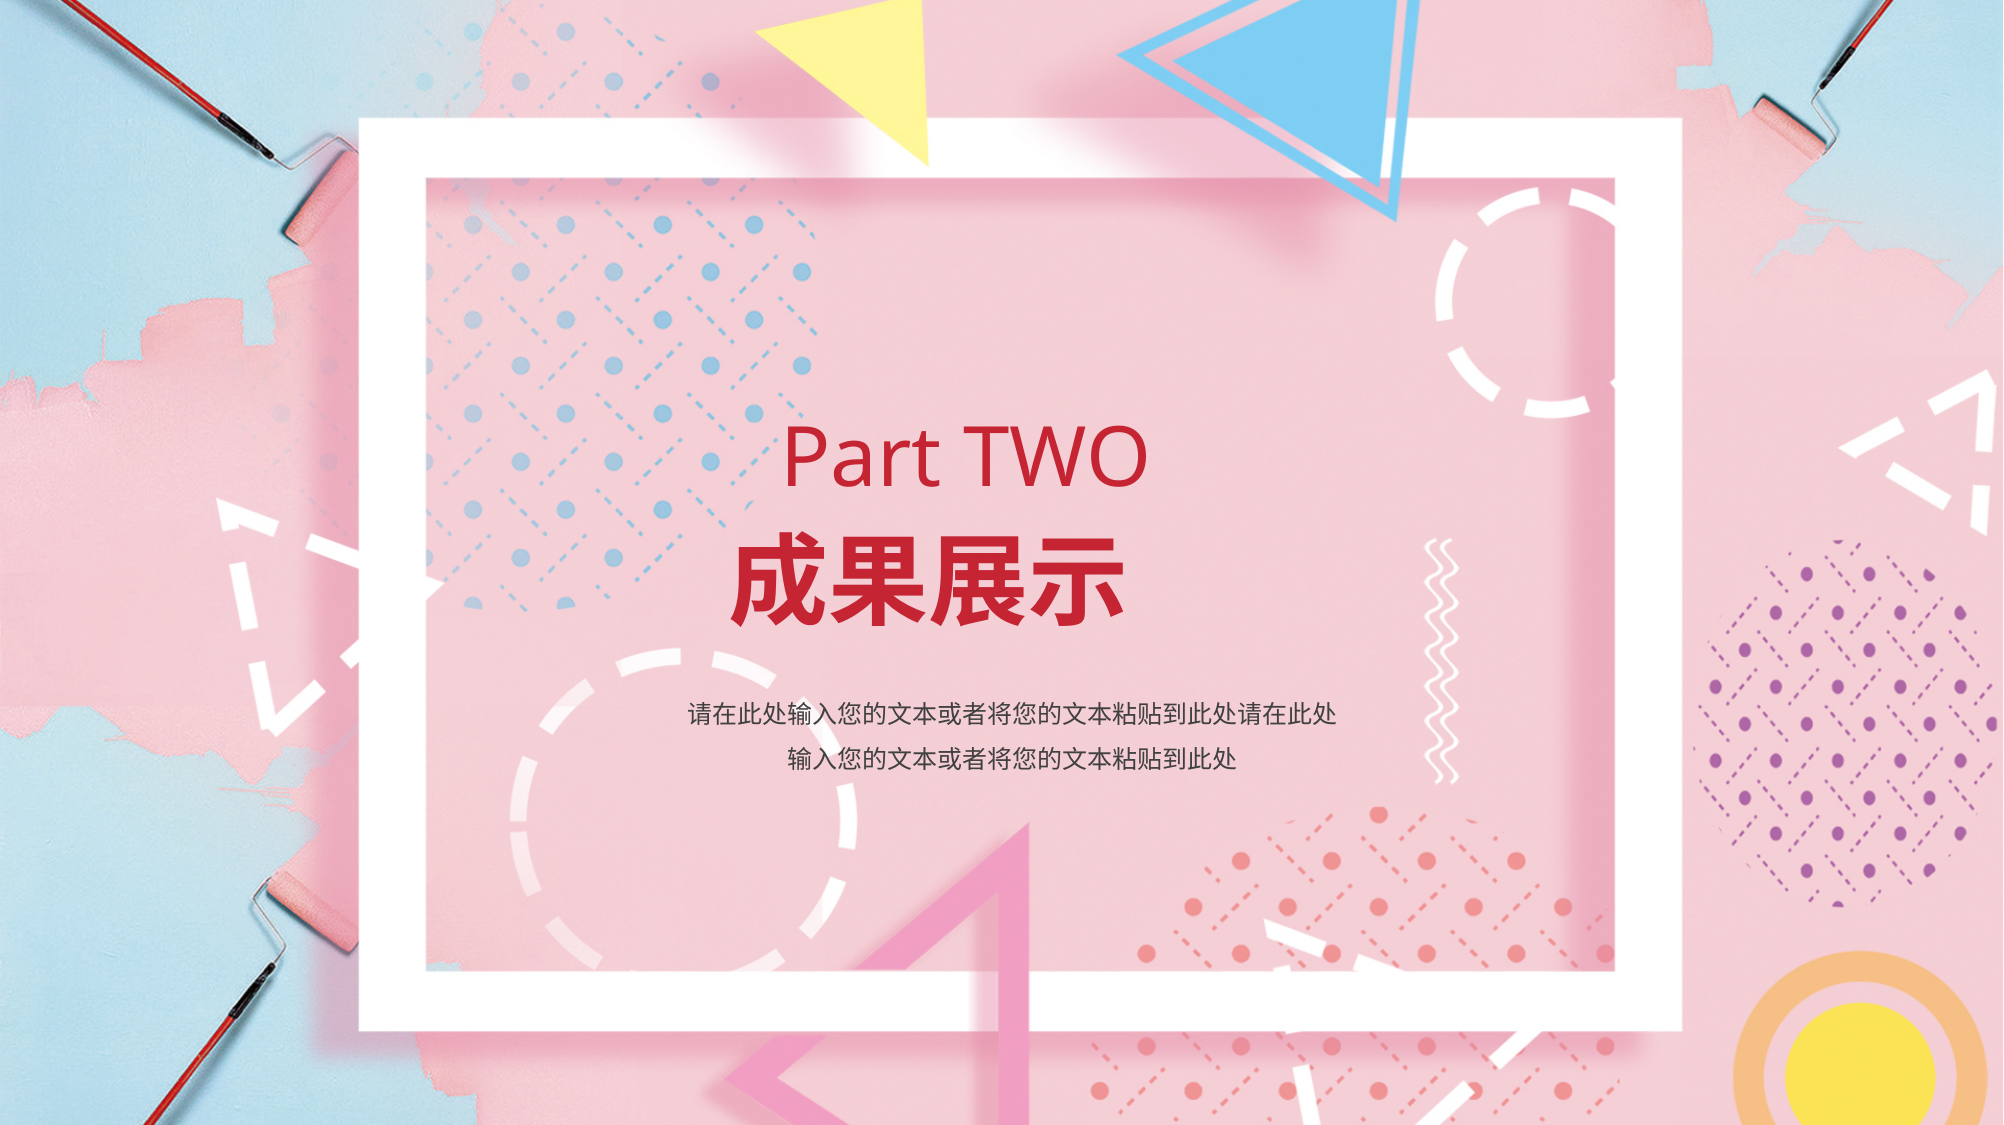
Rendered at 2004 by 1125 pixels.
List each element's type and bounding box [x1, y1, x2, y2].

picture [0, 0, 2004, 1125]
text_box [664, 395, 1361, 777]
